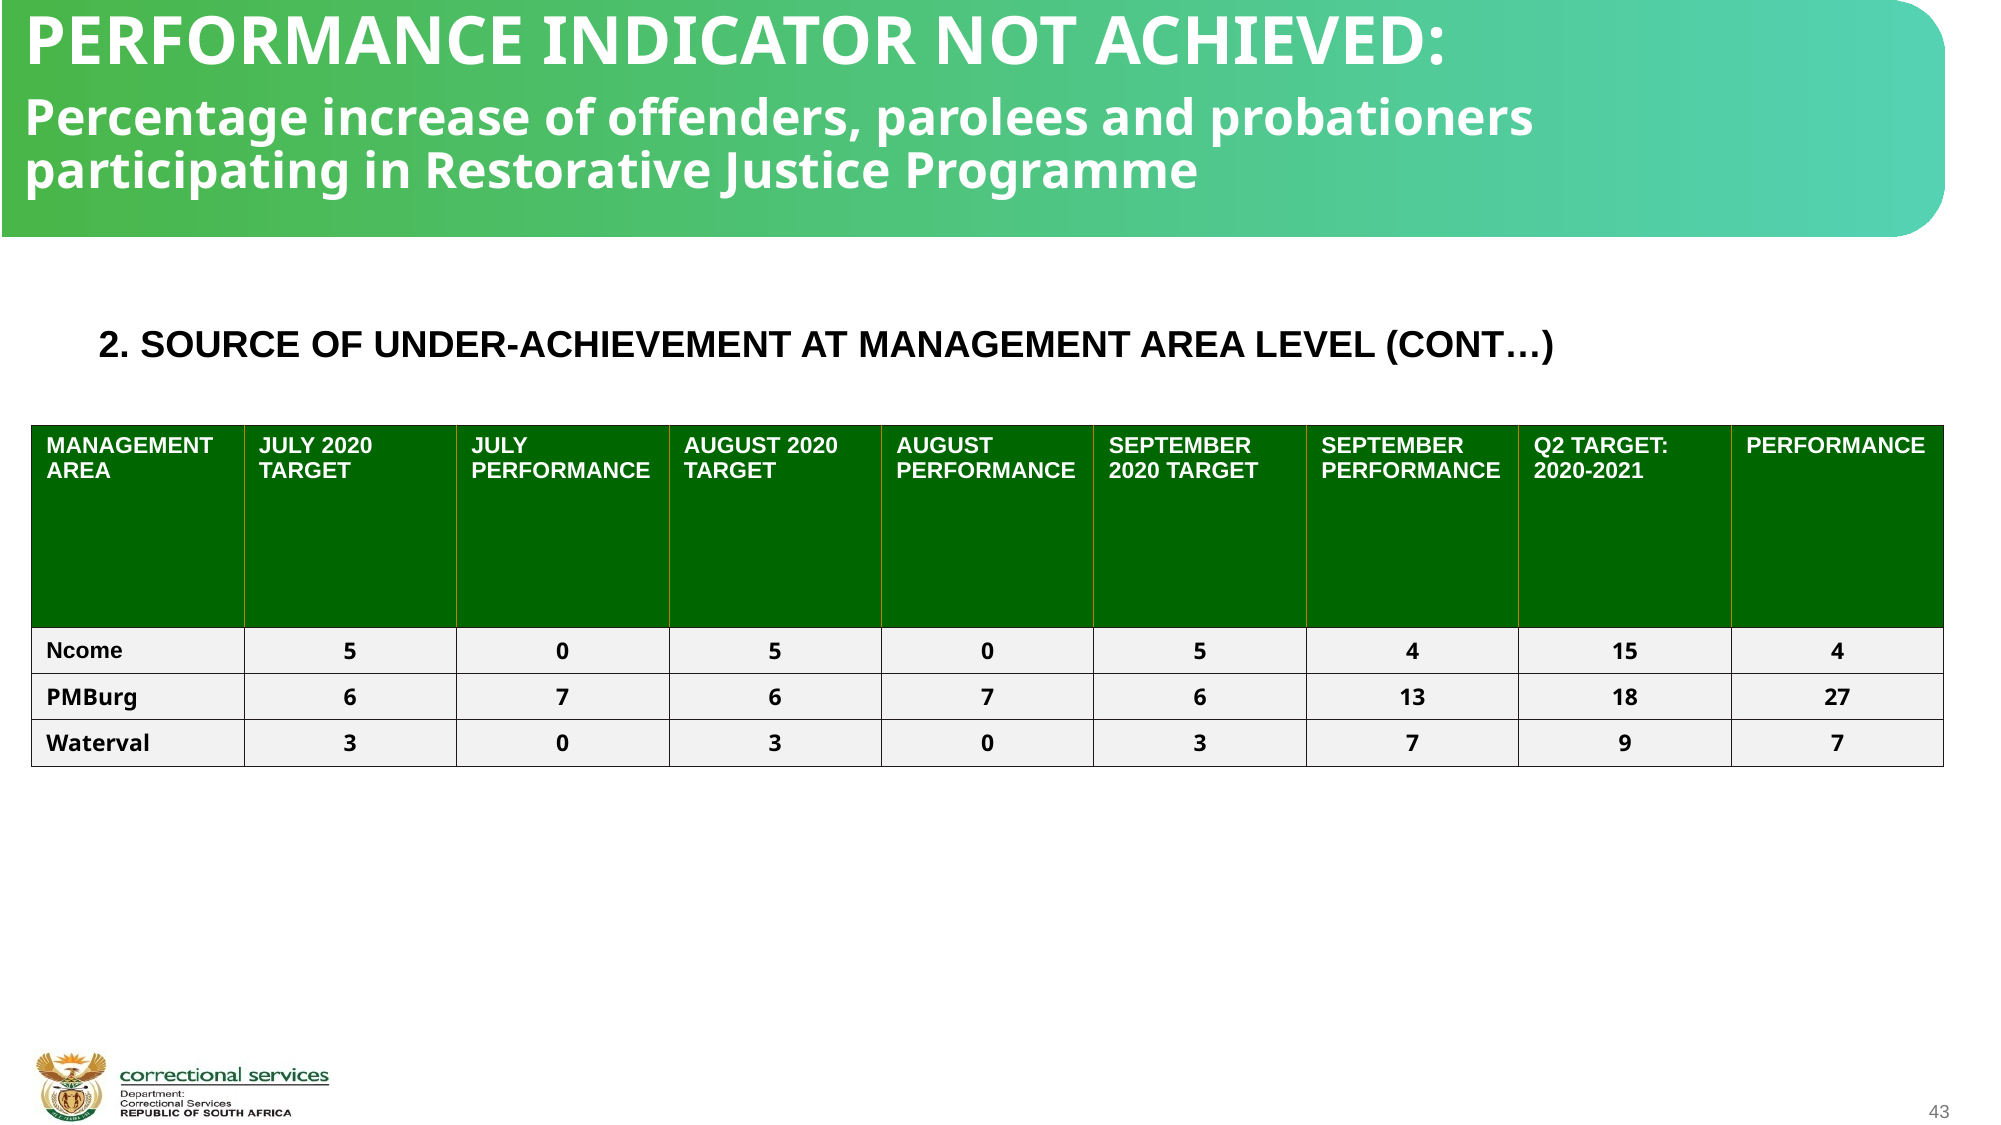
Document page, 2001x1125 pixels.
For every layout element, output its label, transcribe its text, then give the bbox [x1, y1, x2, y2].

table_cell 0 [882, 720, 1093, 766]
table_cell 9 [1519, 720, 1731, 766]
table_cell 5 [670, 628, 881, 673]
table_header MANAGEMENT AREA [32, 426, 244, 627]
table_header JULY PERFORMANCE [457, 426, 669, 627]
table_cell 6 [245, 674, 456, 719]
table_cell 5 [1094, 628, 1306, 673]
text_box 2. SOURCE OF UNDER-ACHIEVEMENT AT MANAGEMENT AREA LEVEL (CONT…) [31, 312, 1682, 373]
table_cell 6 [1094, 674, 1306, 719]
table_cell Ncome [32, 628, 244, 673]
table_header SEPTEMBER 2020 TARGET [1094, 426, 1306, 627]
table_cell 27 [1732, 674, 1943, 719]
table_cell Waterval [32, 720, 244, 766]
table_cell 18 [1519, 674, 1731, 719]
table_cell 6 [670, 674, 881, 719]
table_cell 0 [882, 628, 1093, 673]
table_cell PMBurg [32, 674, 244, 719]
table_header AUGUST PERFORMANCE [882, 426, 1093, 627]
table_header AUGUST 2020 TARGET [670, 426, 881, 627]
table_cell 7 [1732, 720, 1943, 766]
table_cell 13 [1307, 674, 1518, 719]
table_header SEPTEMBER PERFORMANCE [1307, 426, 1518, 627]
table_cell 4 [1732, 628, 1943, 673]
table_cell 4 [1307, 628, 1518, 673]
text_box PERFORMANCE INDICATOR NOT ACHIEVED: Percentage increase of offenders, parolees and probationers participating in Restorative Justice Programme [10, 0, 1808, 86]
table_cell 3 [245, 720, 456, 766]
table_cell 3 [670, 720, 881, 766]
table_header JULY 2020 TARGET [245, 426, 456, 627]
table_cell 7 [457, 674, 669, 719]
table_cell 7 [1307, 720, 1518, 766]
table_cell 5 [245, 628, 456, 673]
table_cell 7 [882, 674, 1093, 719]
table_header Q2 TARGET: 2020-2021 [1519, 426, 1731, 627]
picture [33, 1049, 332, 1123]
table_cell 0 [457, 628, 669, 673]
table_cell 3 [1094, 720, 1306, 766]
table_cell 0 [457, 720, 669, 766]
text_box [2, 0, 1945, 237]
table_header PERFORMANCE [1732, 426, 1943, 627]
table_cell 15 [1519, 628, 1731, 673]
